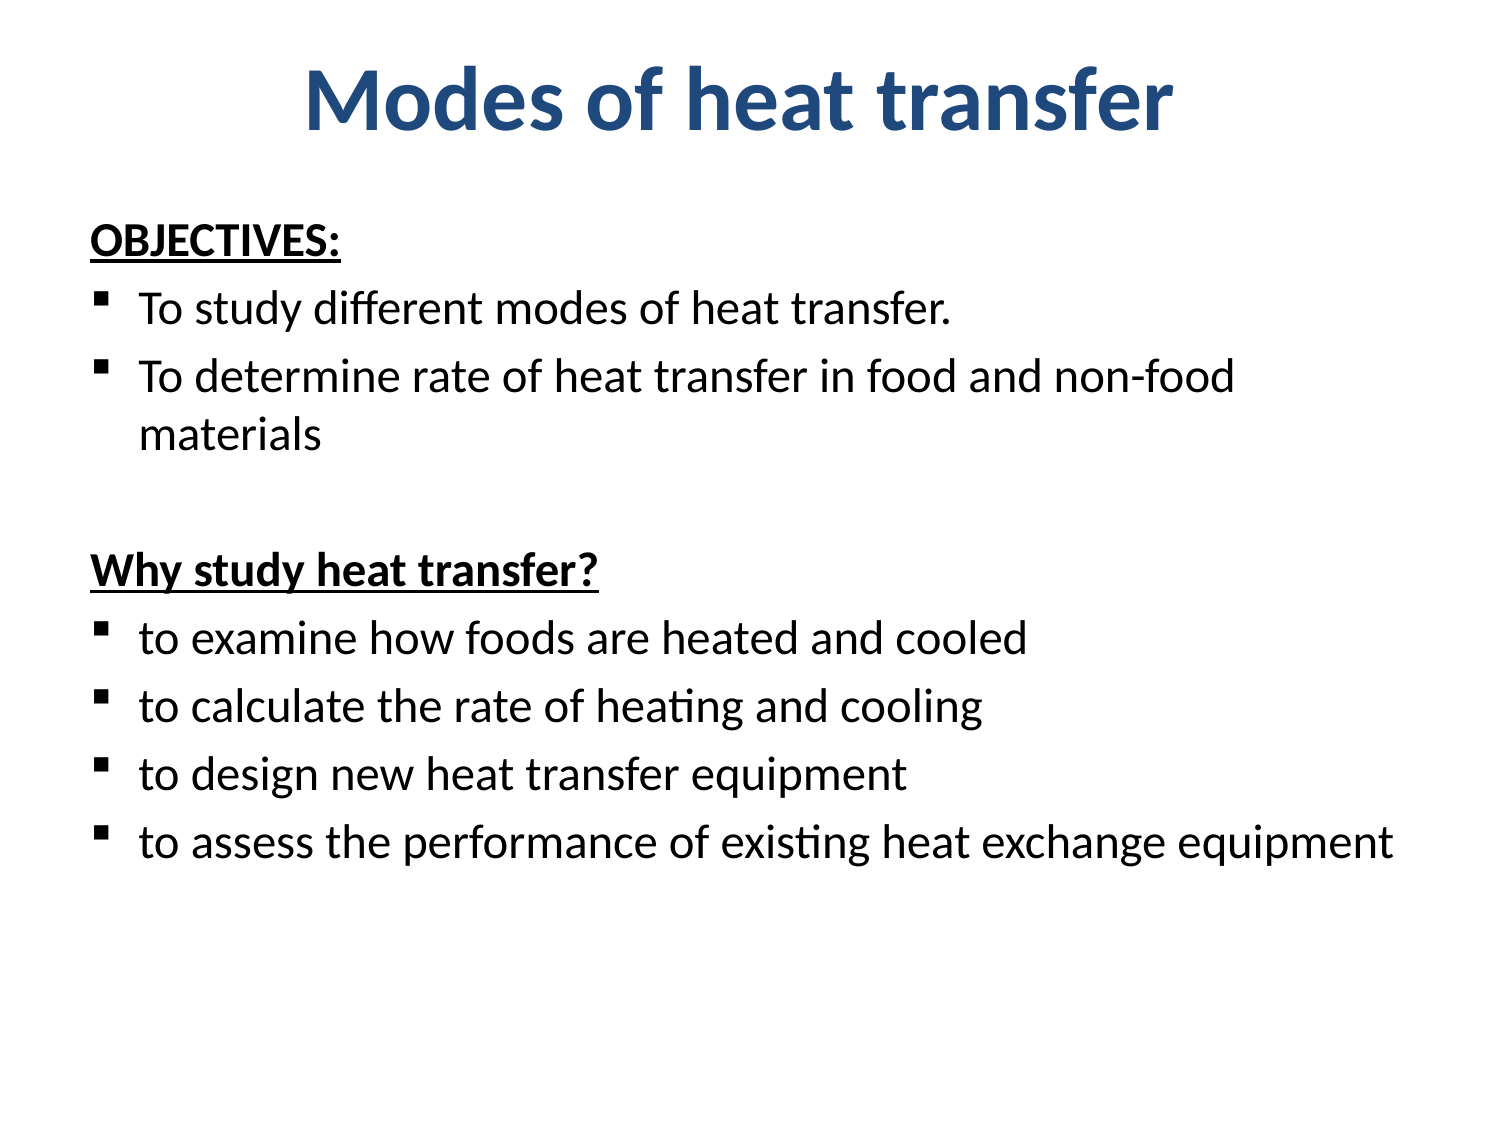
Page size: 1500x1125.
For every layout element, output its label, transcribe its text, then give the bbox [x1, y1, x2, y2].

title Modes of heat transfer [75, 0, 1425, 188]
list OBJECTIVES: To study different modes of heat transfer. To determine rate of heat transfer in food and non-food materials Why study heat transfer? to examine how foods are heated and cooled to calculate the rate of heating and cooling to design new heat transfer equipment to assess the performance of existing heat exchange equipment [75, 200, 1425, 943]
